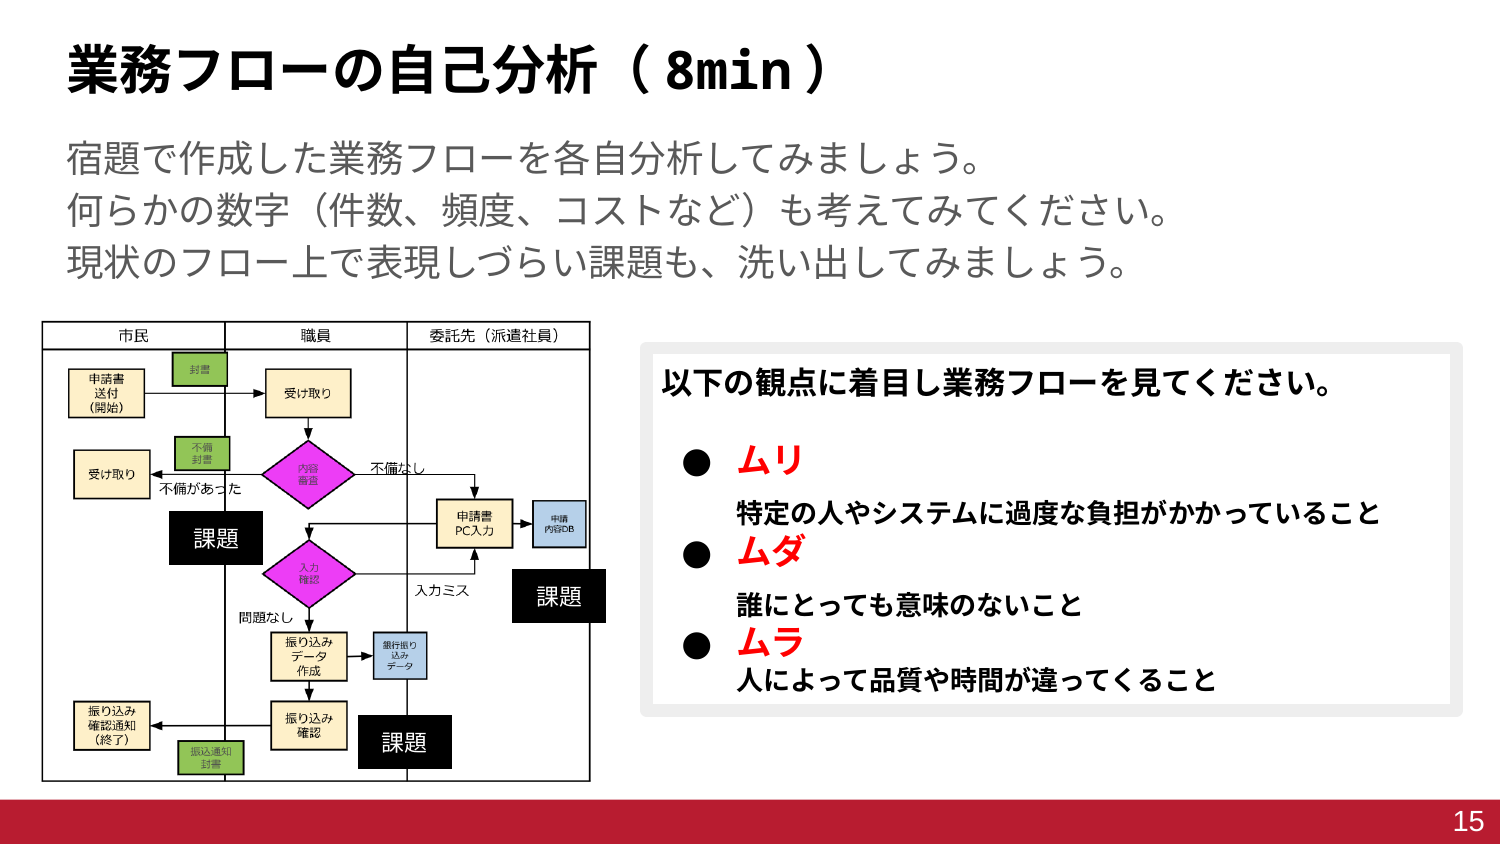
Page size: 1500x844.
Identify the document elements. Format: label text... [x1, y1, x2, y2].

text_box 宿題で作成した業務フローを各自分析してみましょう。 何らかの数字（件数、頻度、コストなど）も考えてみてください。 現状のフロー上で表現しづらい課題も、洗い出してみましょう。 [51, 113, 1449, 731]
slide_number 15 [1416, 806, 1500, 844]
text_box 以下の観点に着目し業務フローを見てください。 ムリ 特定の人やシステムに過度な負担がかかっていること ムダ 誰にとっても意味のないこと ムラ 人によって品質や時間が違ってくること [646, 347, 1457, 711]
text_box 業務フローの自己分析（8min） [51, 21, 1449, 113]
picture [29, 309, 602, 793]
